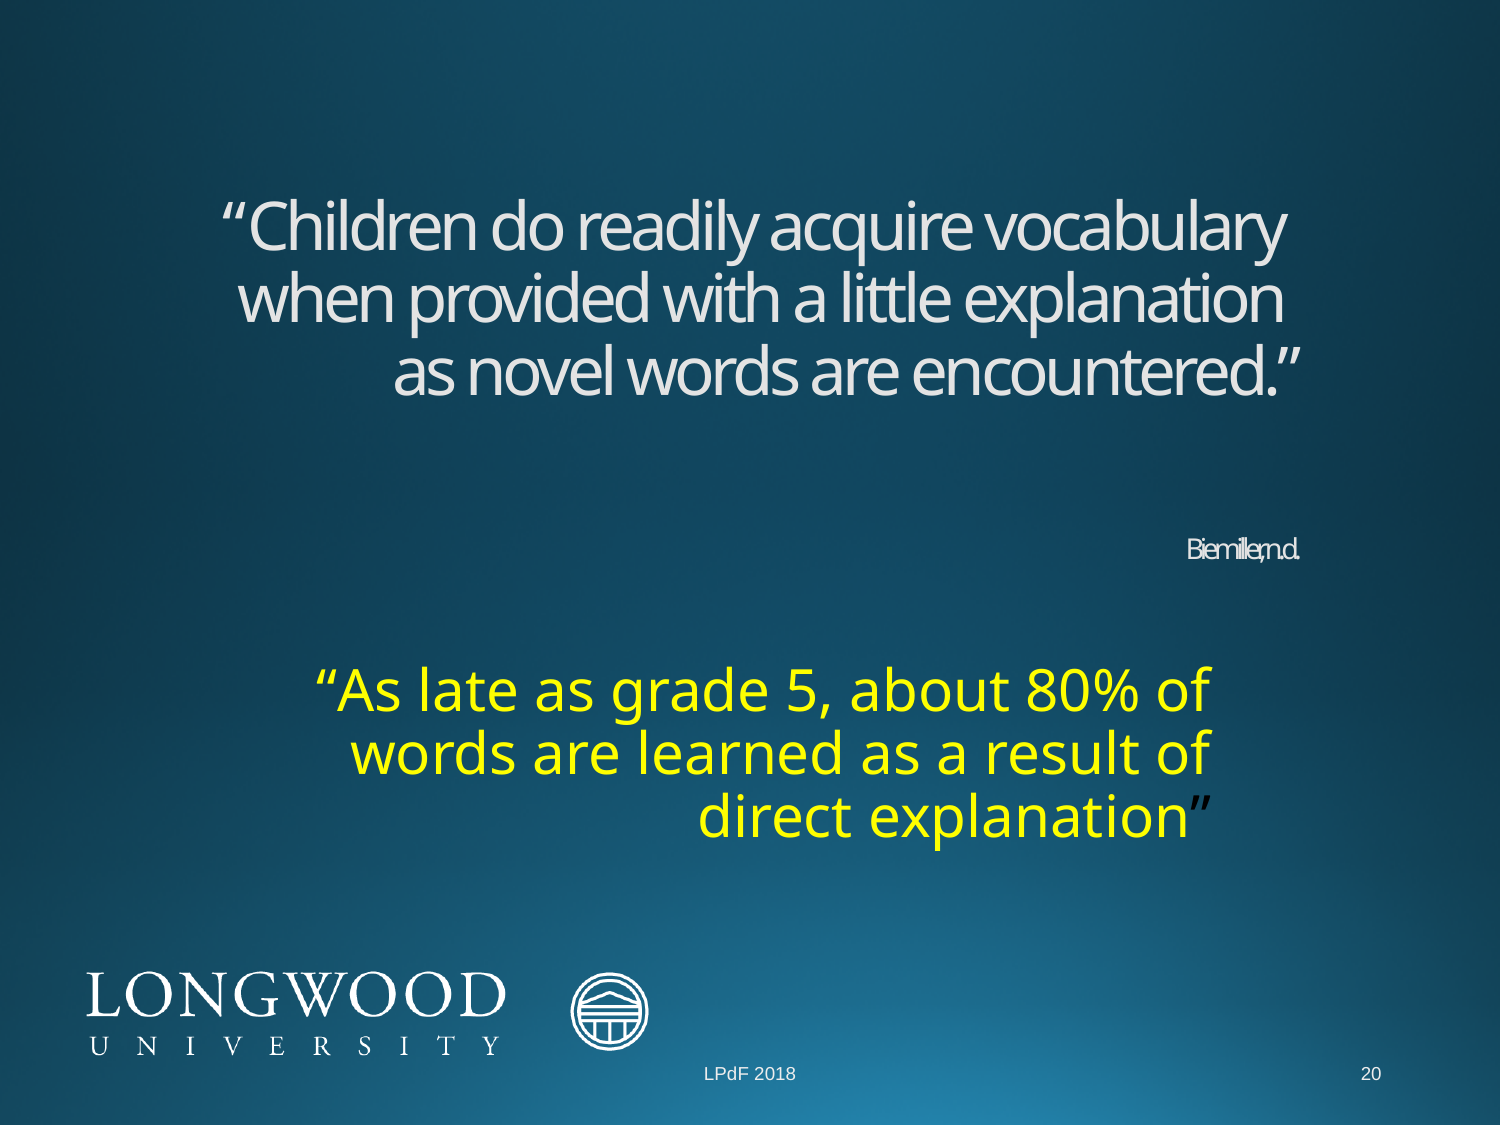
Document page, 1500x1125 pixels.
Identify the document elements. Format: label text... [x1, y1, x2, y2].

footer LPdF 2018 [496, 1042, 1004, 1103]
subtitle “As late as grade 5, about 80% of words are learned as a result of direct explanation” [289, 633, 1227, 858]
picture [0, 0, 1500, 1125]
slide_number 20 [1059, 1042, 1397, 1103]
title “Children do readily acquire vocabulary when provided with a little explanation as novel words are encountered.” Biemiller, n.d. [206, 184, 1317, 607]
